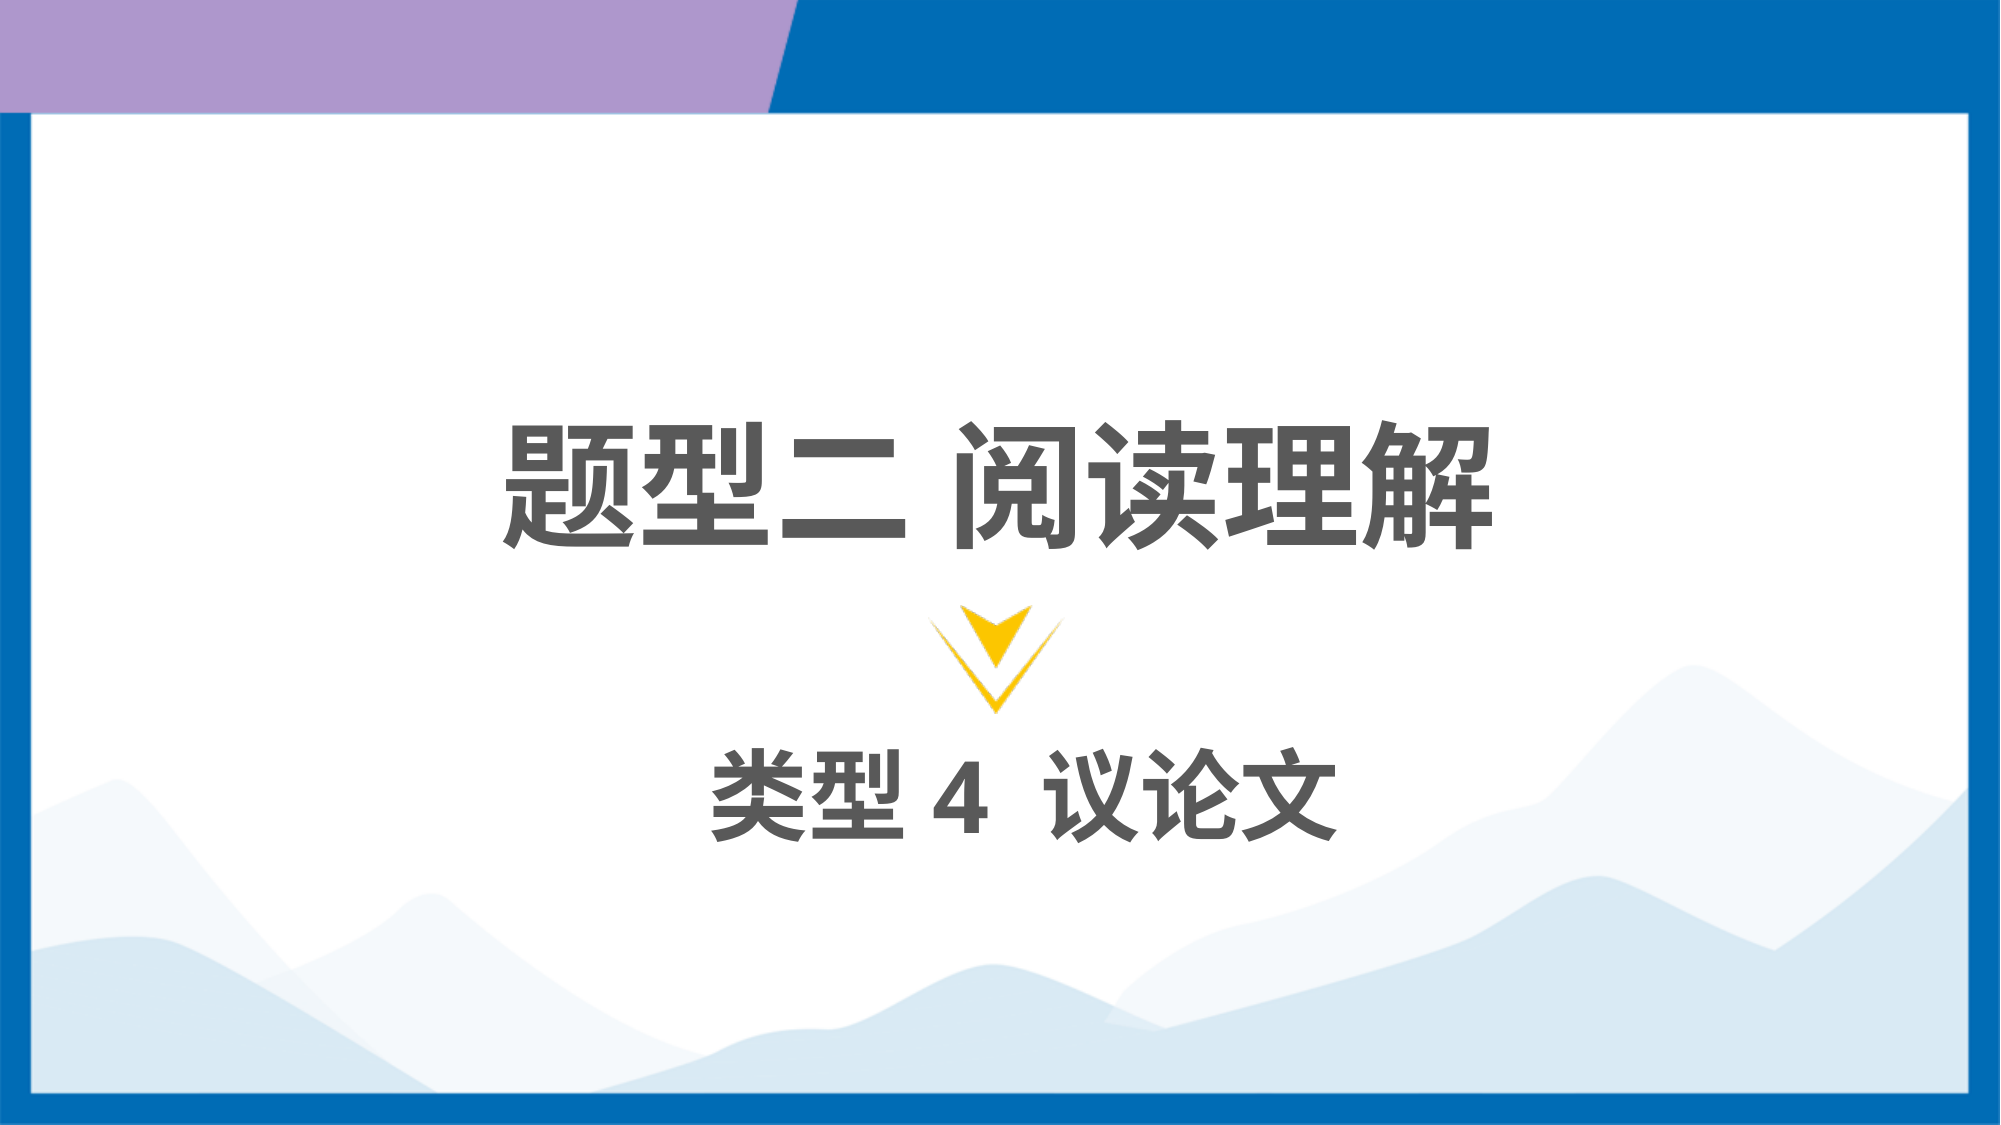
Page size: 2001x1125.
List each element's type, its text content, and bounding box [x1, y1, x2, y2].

text_box 题型二 阅读理解 [35, 383, 1962, 566]
text_box 类型4 议论文 [61, 731, 1988, 854]
picture [0, 0, 2000, 1125]
